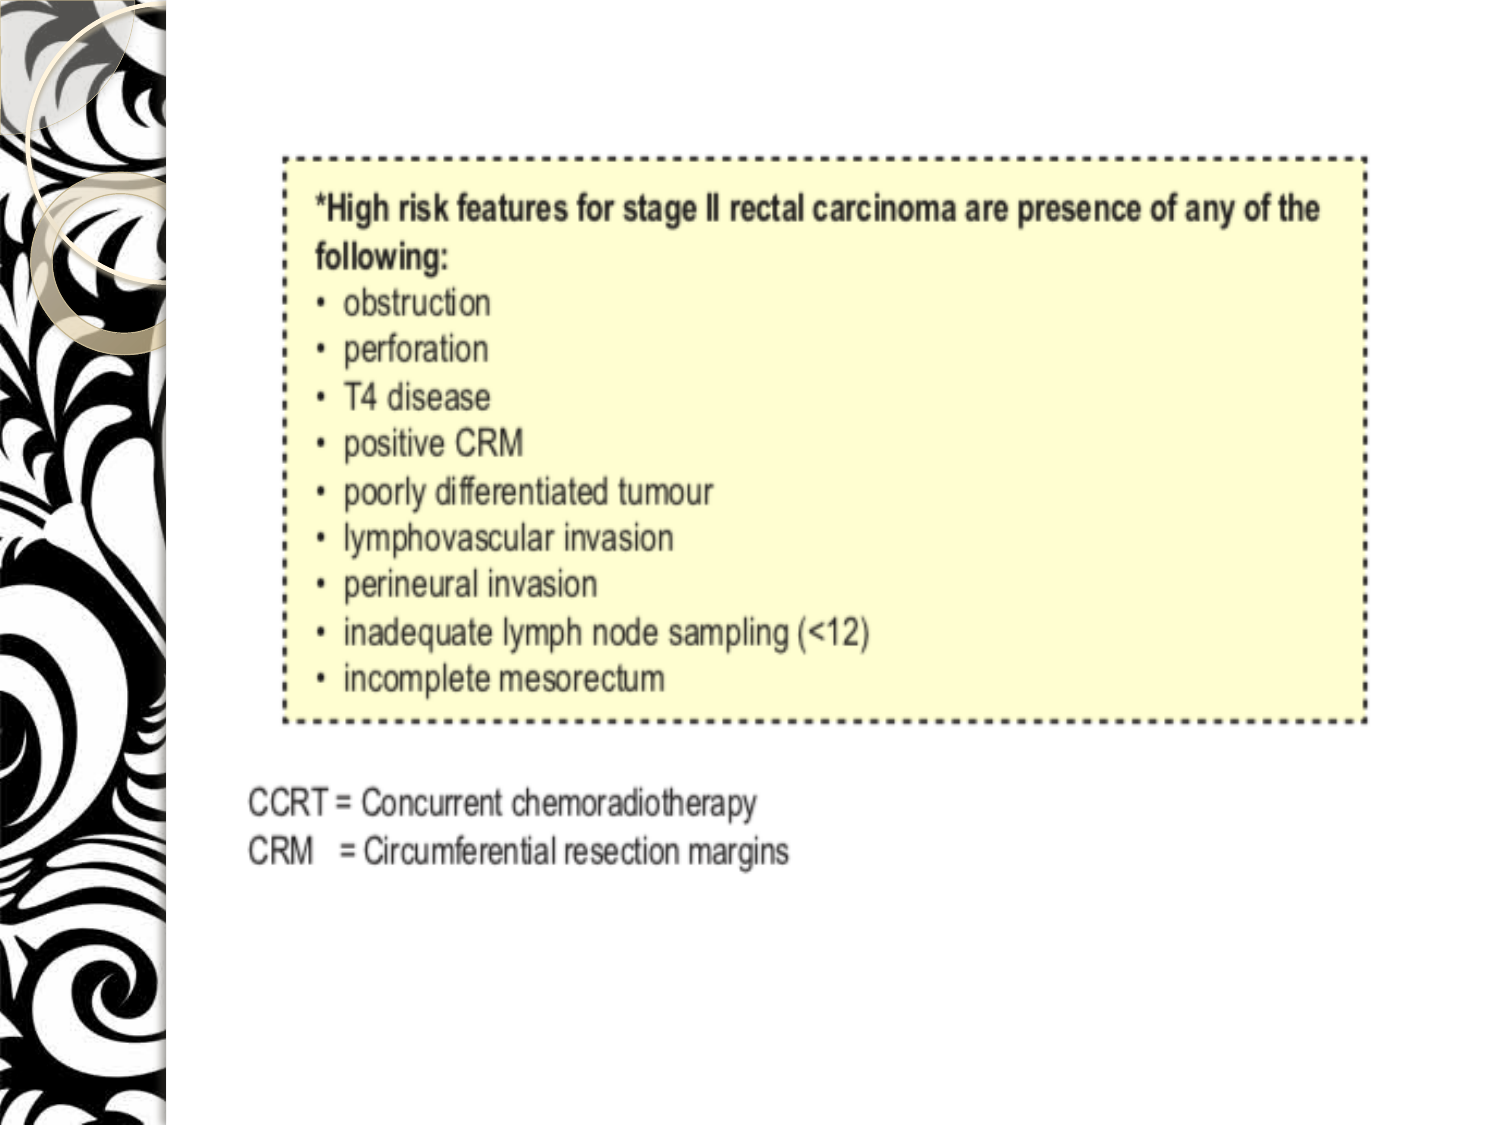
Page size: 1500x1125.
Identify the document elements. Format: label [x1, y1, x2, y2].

picture [0, 134, 166, 1125]
picture [62, 195, 160, 280]
list [208, 109, 1455, 895]
picture [136, 0, 164, 4]
picture [32, 13, 160, 207]
picture [53, 241, 160, 332]
